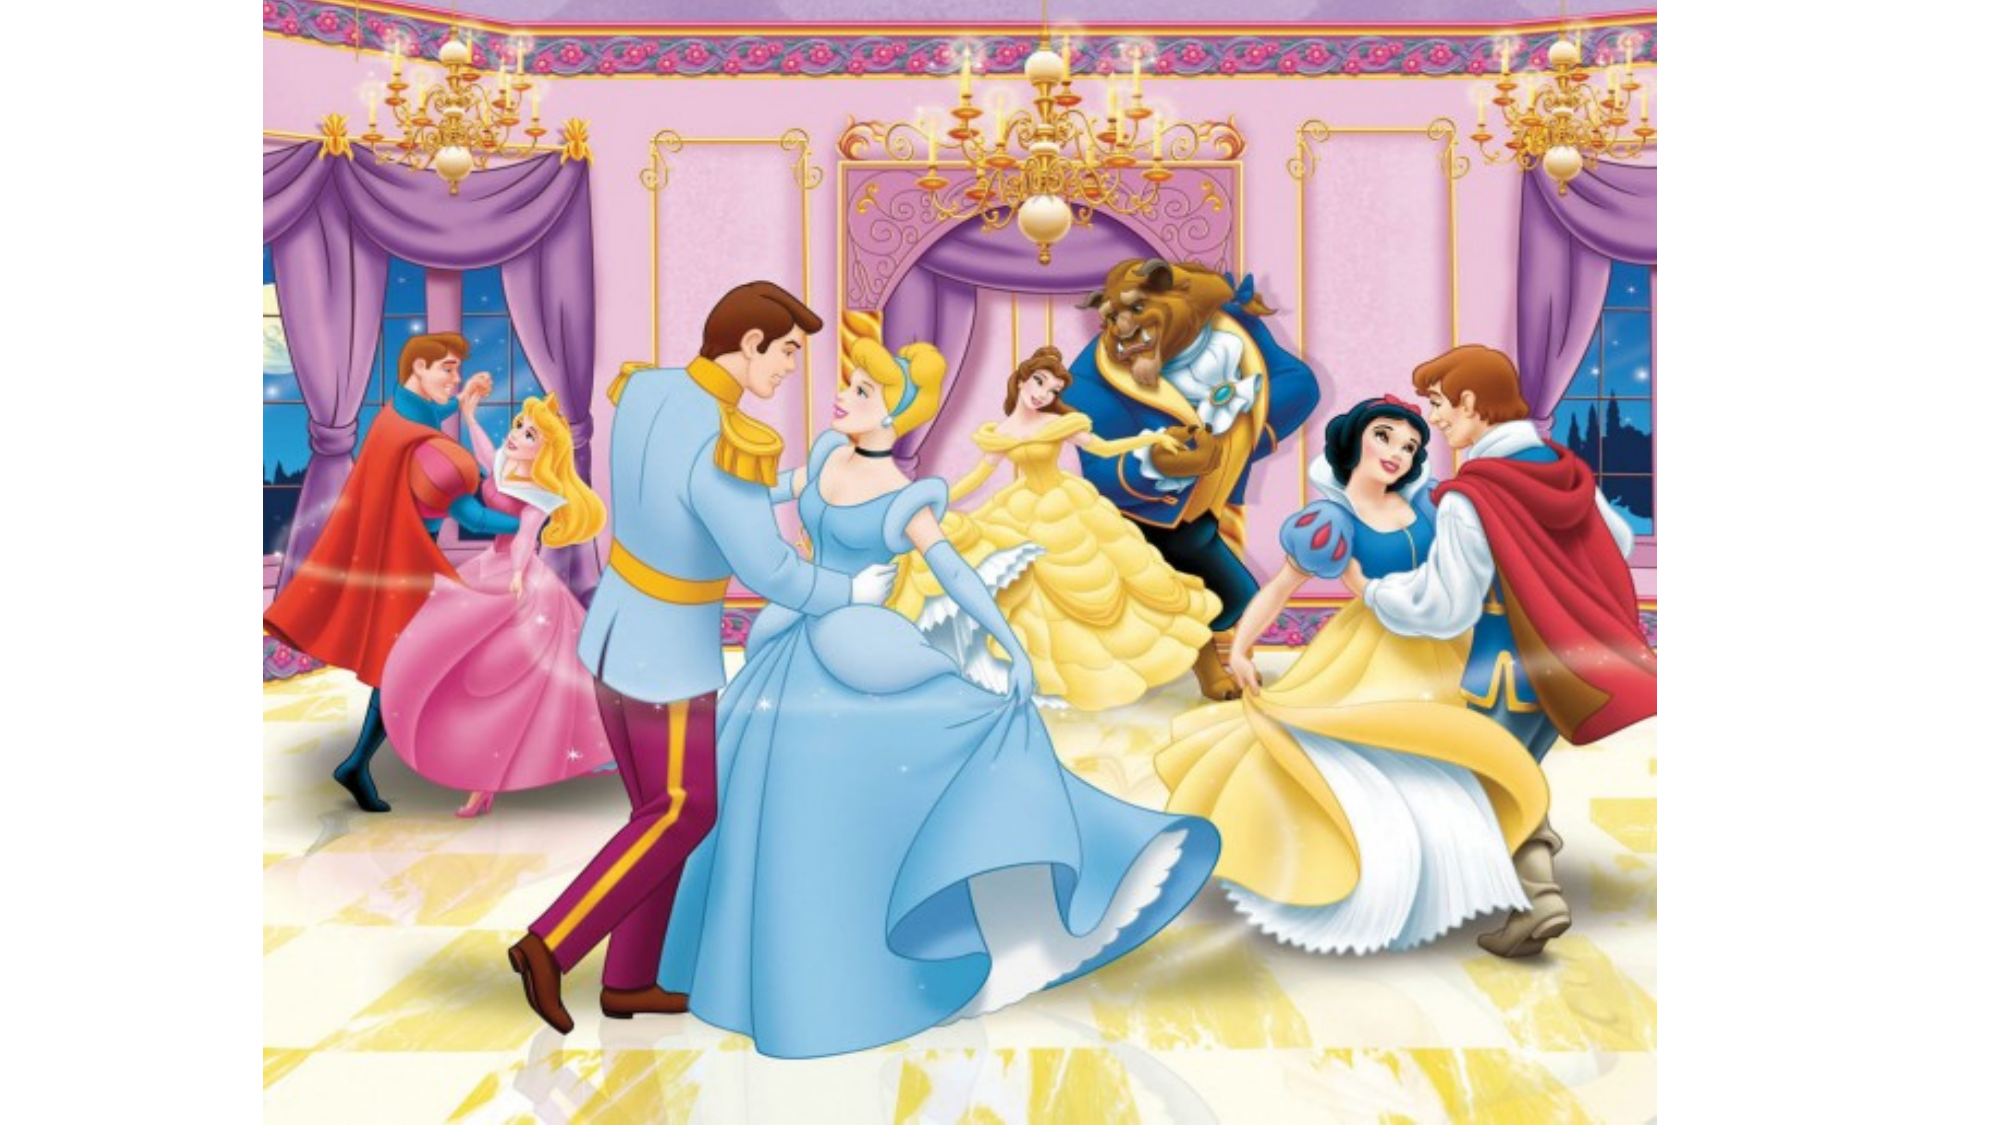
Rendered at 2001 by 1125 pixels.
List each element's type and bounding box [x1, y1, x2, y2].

picture [263, 0, 1657, 1125]
